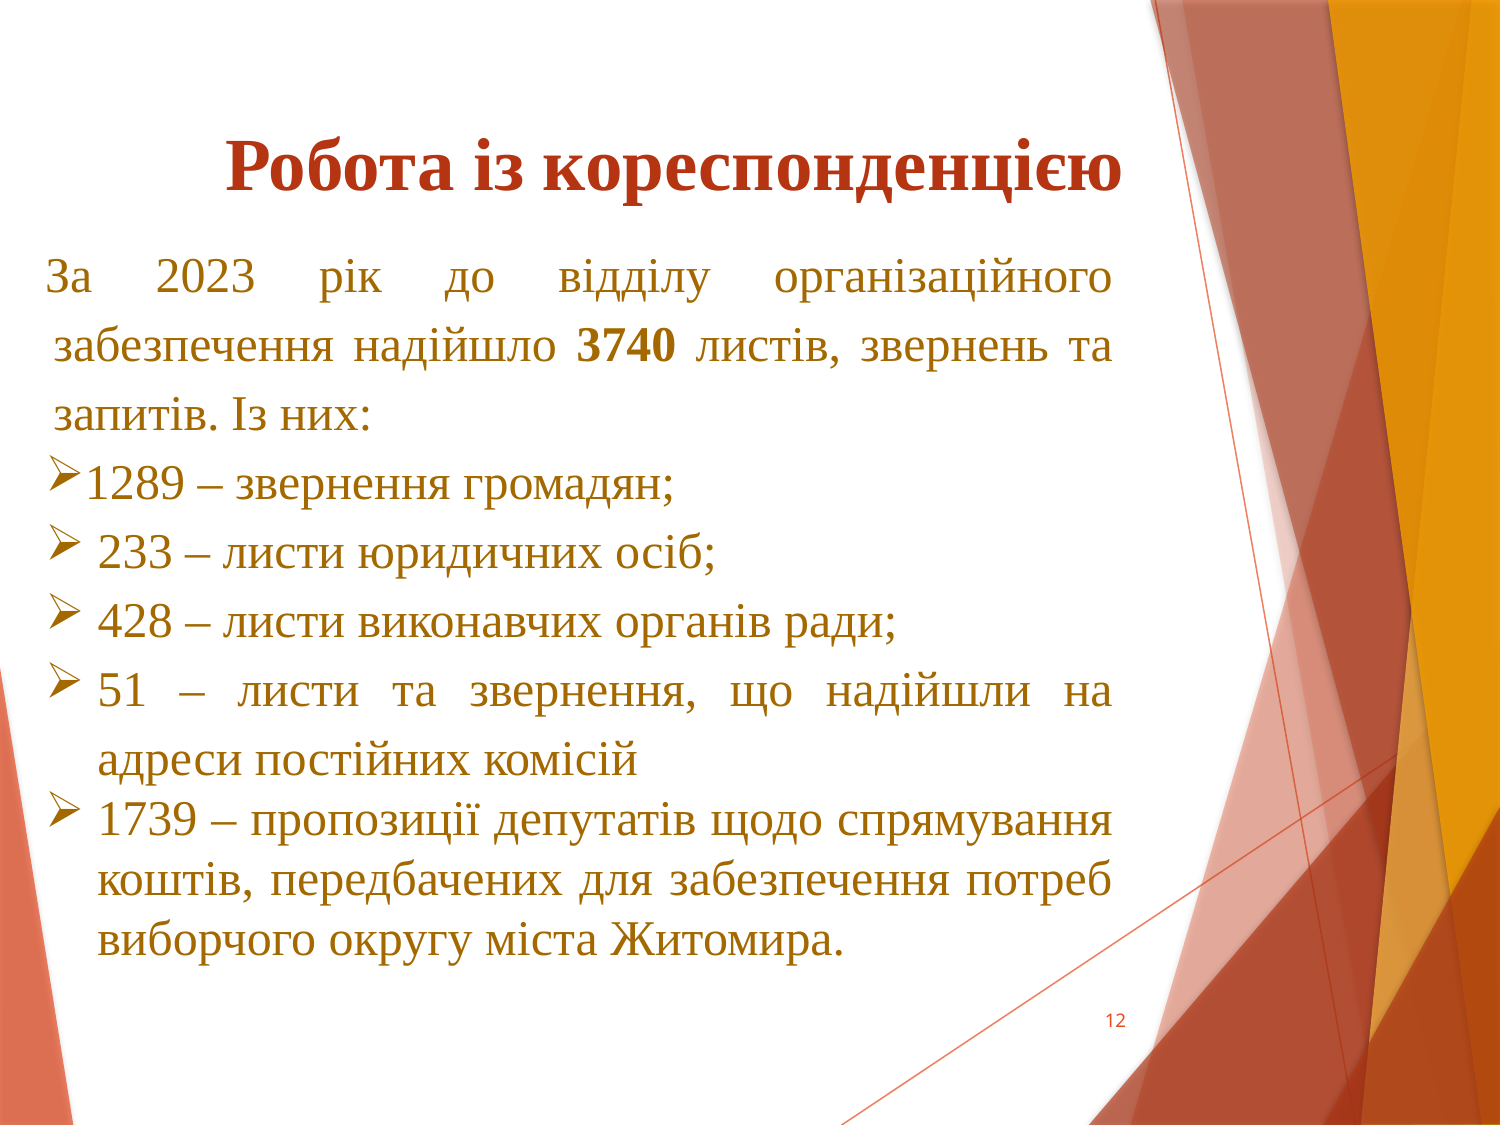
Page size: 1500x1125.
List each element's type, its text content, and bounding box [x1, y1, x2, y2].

slide_number 12 [1057, 991, 1142, 1051]
text_box За 2023 рік до відділу організаційного забезпечення надійшло 3740 листів, звернень та запитів. Із них: 1289 – звернення громадян; 233 – листи юридичних осіб; 428 – листи виконавчих органів ради; 51 – листи та звернення, що надійшли на адреси постійних комісій 1739 – пропозиції депутатів щодо спрямування коштів, передбачених для забезпечення потреб виборчого округу міста Житомира. [23, 226, 1128, 973]
list [123, 196, 1376, 941]
title Робота із кореспонденцією [0, 108, 1384, 194]
